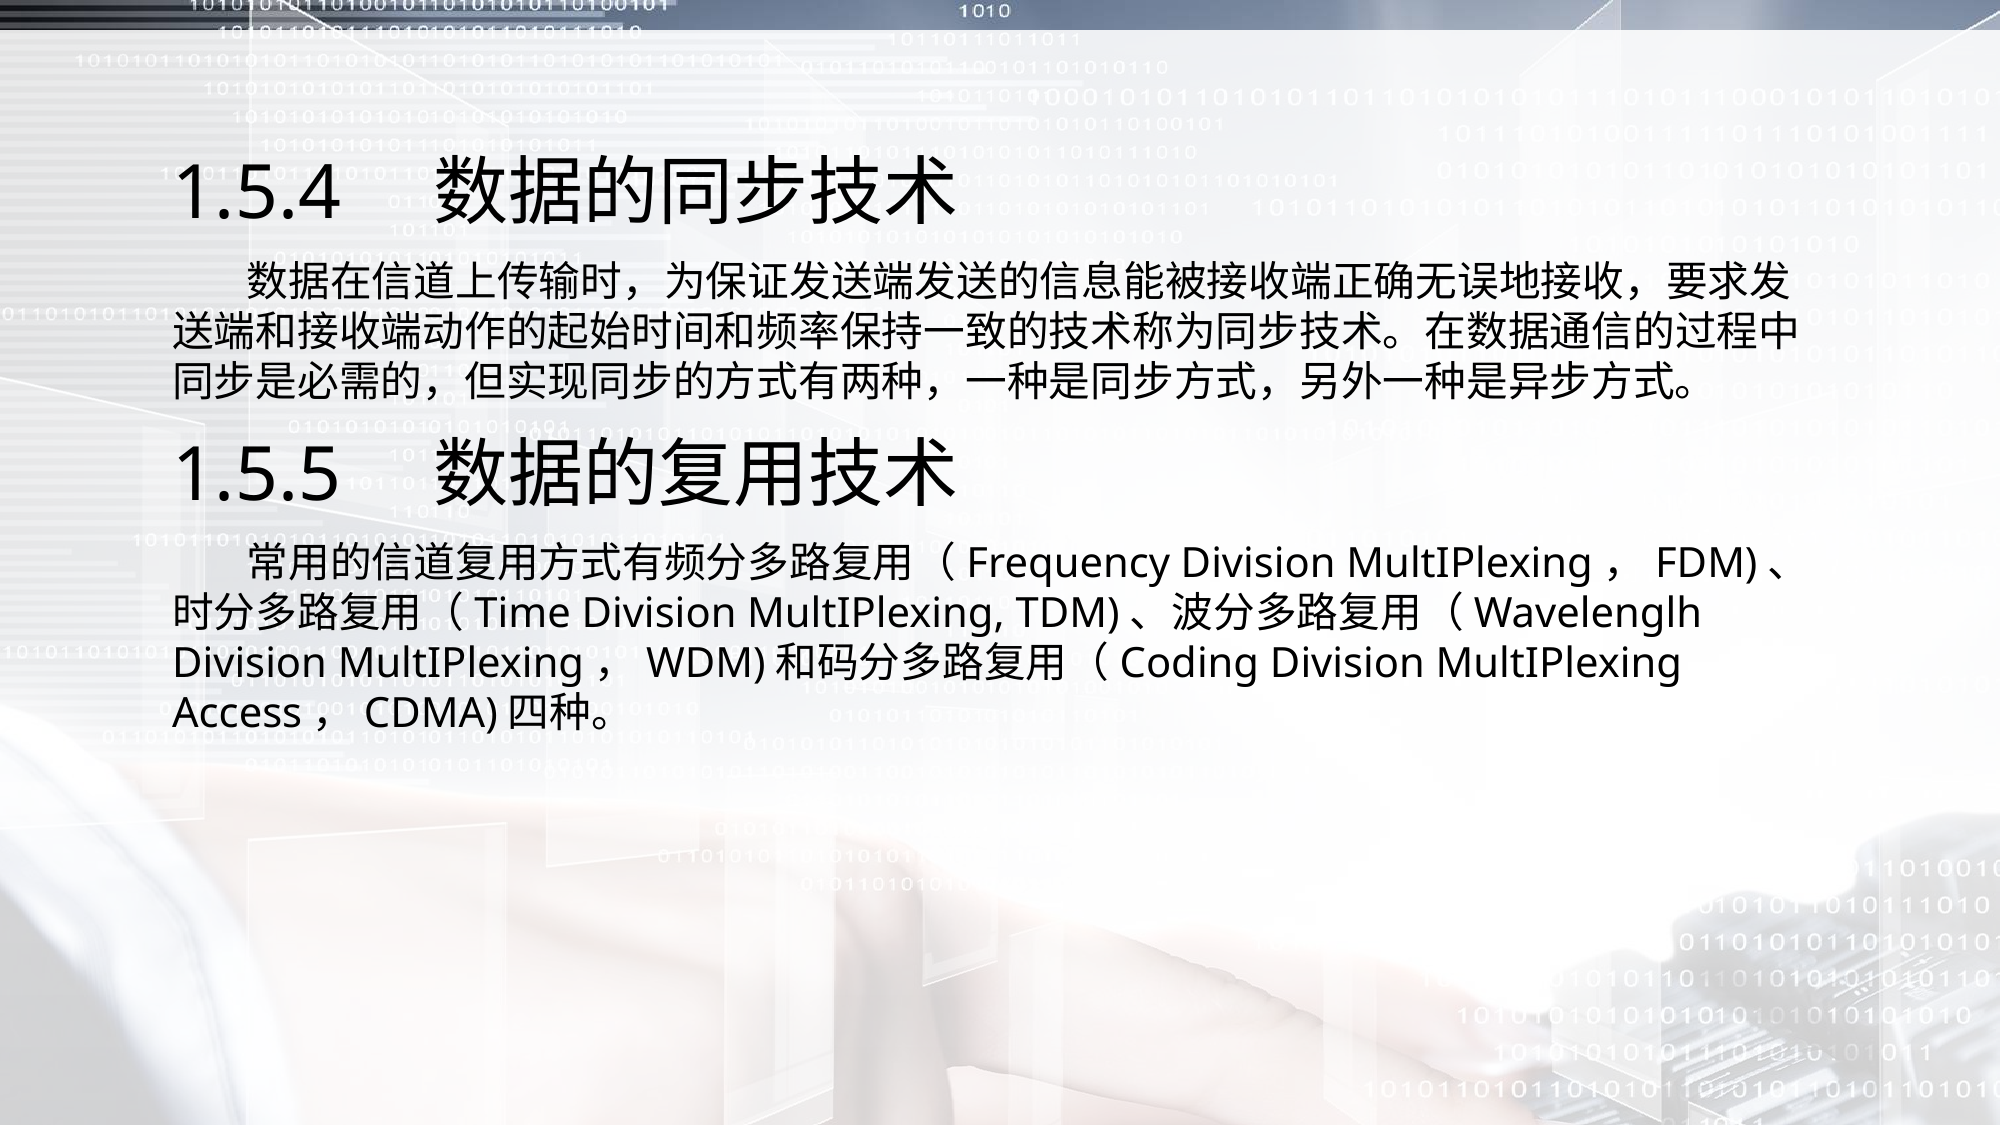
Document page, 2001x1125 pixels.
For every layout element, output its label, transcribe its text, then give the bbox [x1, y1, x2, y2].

picture [0, 0, 2000, 30]
list 1.5.4 数据的同步技术 数据在信道上传输时，为保证发送端发送的信息能被接收端正确无误地接收，要求发送端和接收端动作的起始时间和频率保持一致的技术称为同步技术。在数据通信的过程中同步是必需的，但实现同步的方式有两种，一种是同步方式，另外一种是异步方式。 1.5.5 数据的复用技术 常用的信道复用方式有频分多路复用（Frequency Division MultIPlexing，FDM)、时分多路复用（Time Division MultIPlexing, TDM)、波分多路复用（Wavelenglh Division MultIPlexing，WDM)和码分多路复用（Coding Division MultIPlexing Access，CDMA)四种。 [157, 135, 1845, 1014]
